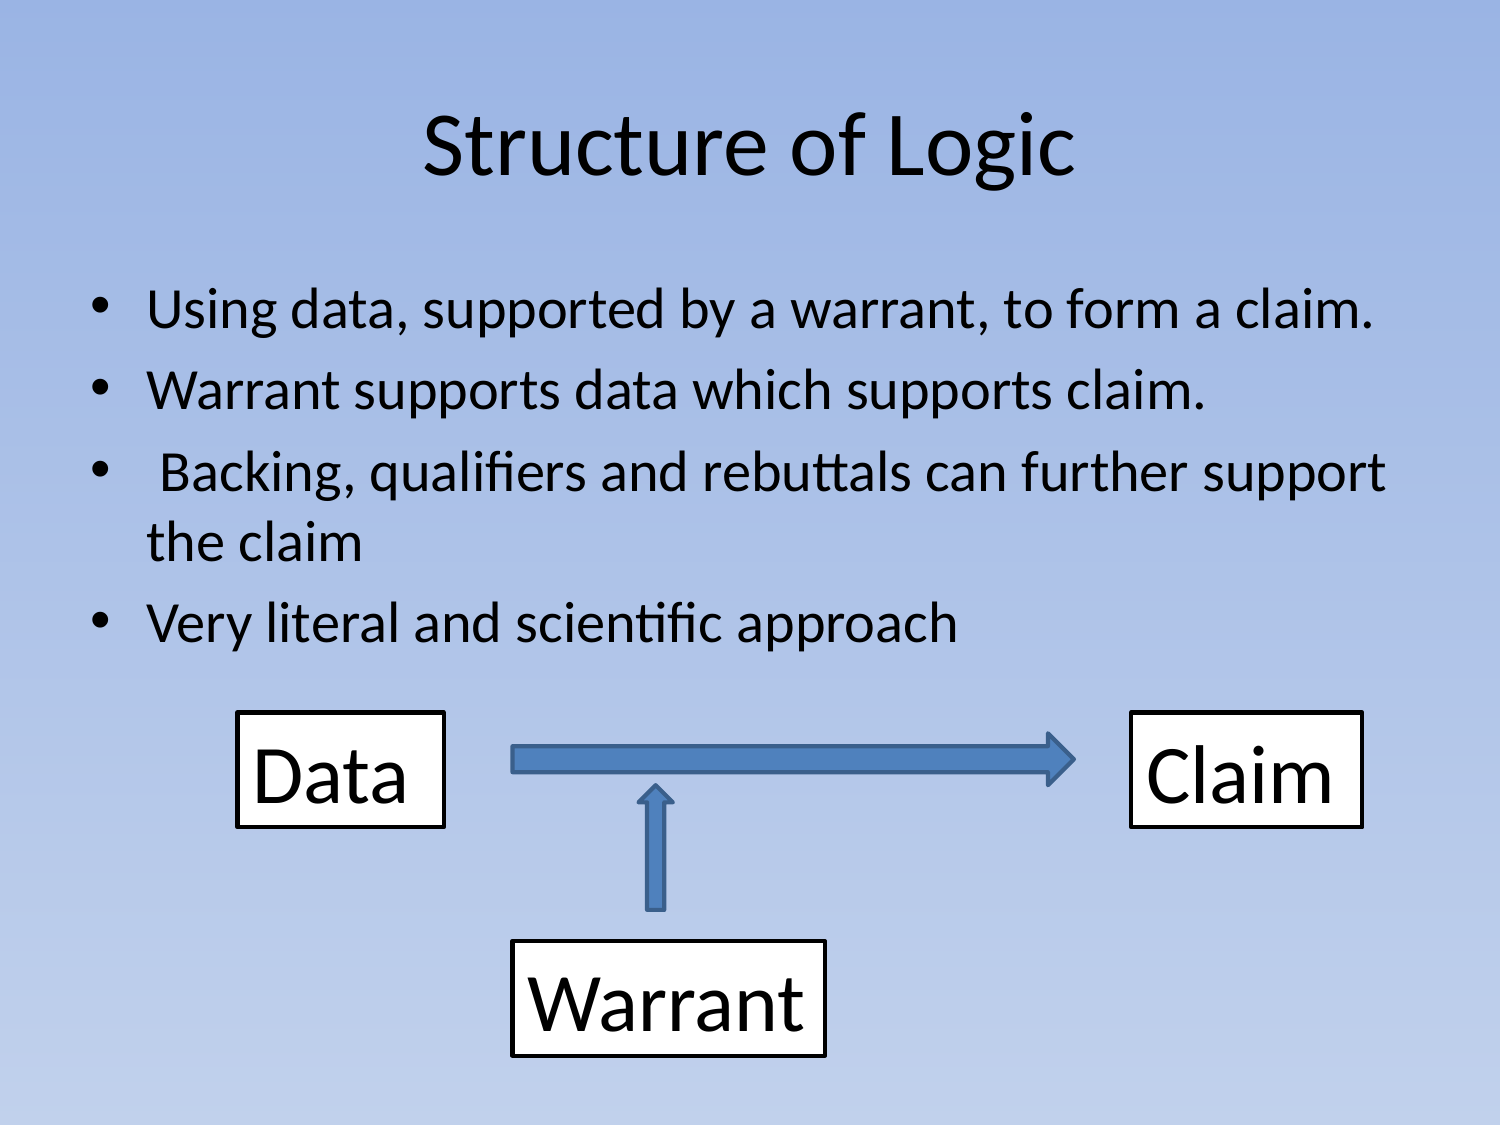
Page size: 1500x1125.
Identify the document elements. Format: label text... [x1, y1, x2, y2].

list Using data, supported by a warrant, to form a claim. Warrant supports data which supports claim. Backing, qualifiers and rebuttals can further support the claim Very literal and scientific approach [75, 262, 1425, 1005]
title Structure of Logic [75, 45, 1425, 233]
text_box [237, 712, 1363, 1058]
